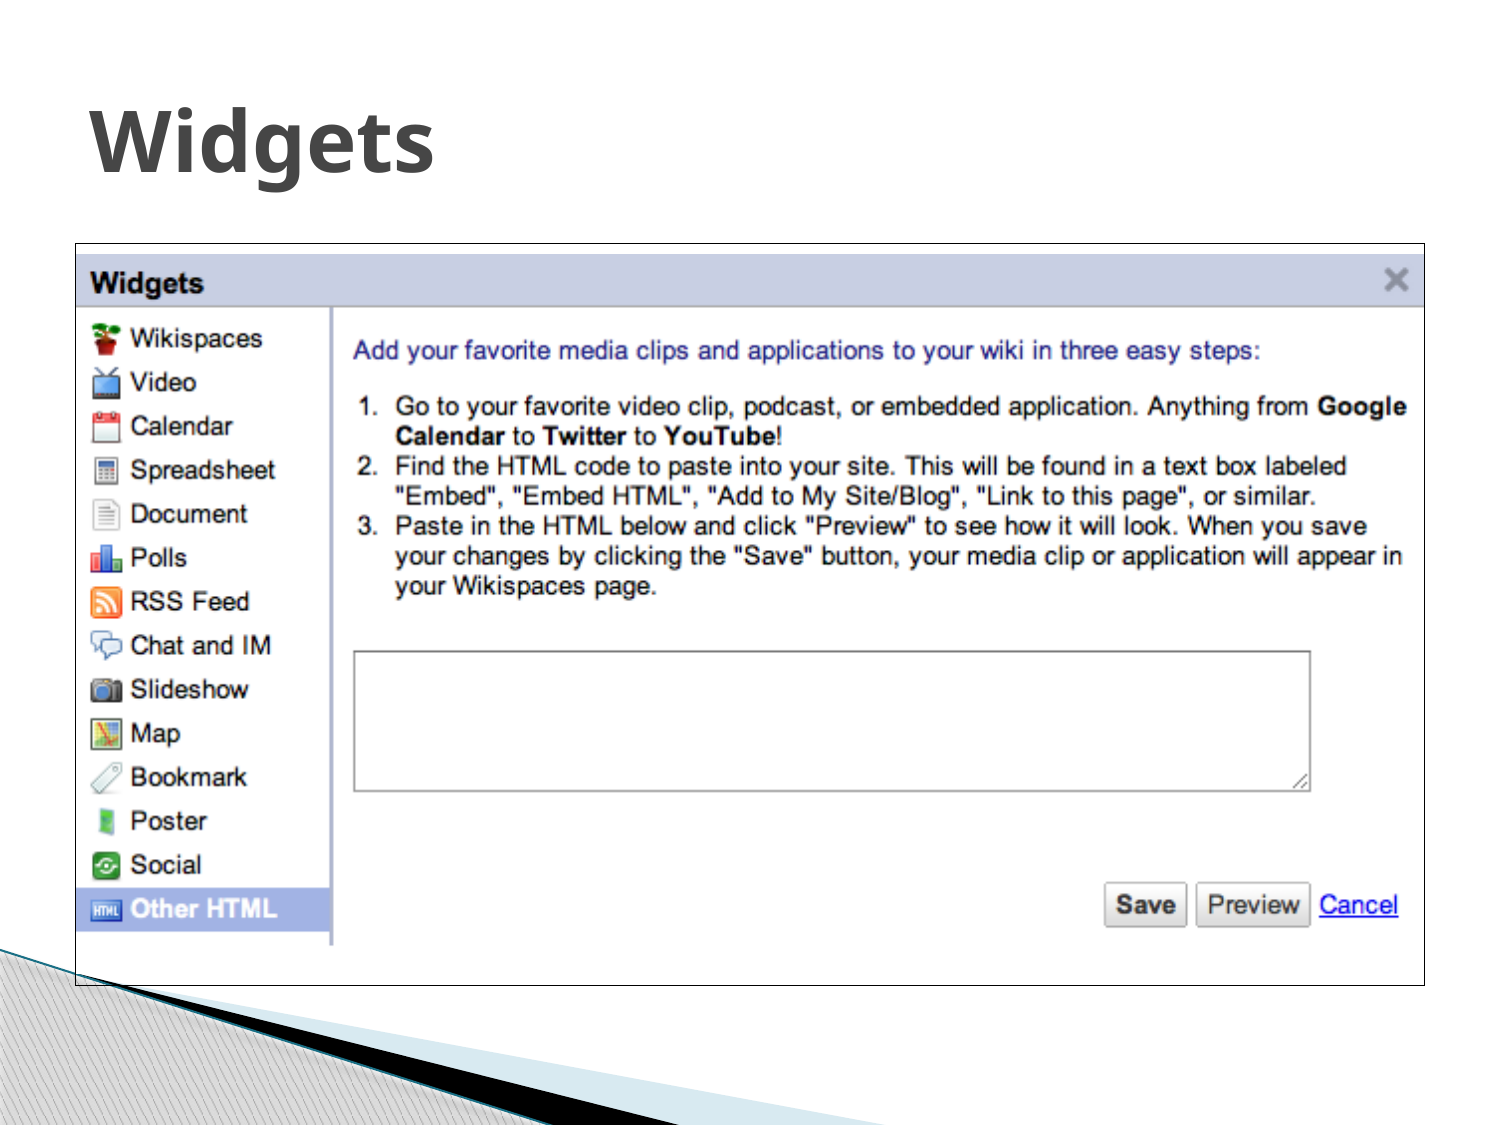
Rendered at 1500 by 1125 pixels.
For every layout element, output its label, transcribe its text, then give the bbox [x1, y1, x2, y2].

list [74, 242, 1426, 986]
title Widgets [75, 45, 1425, 233]
